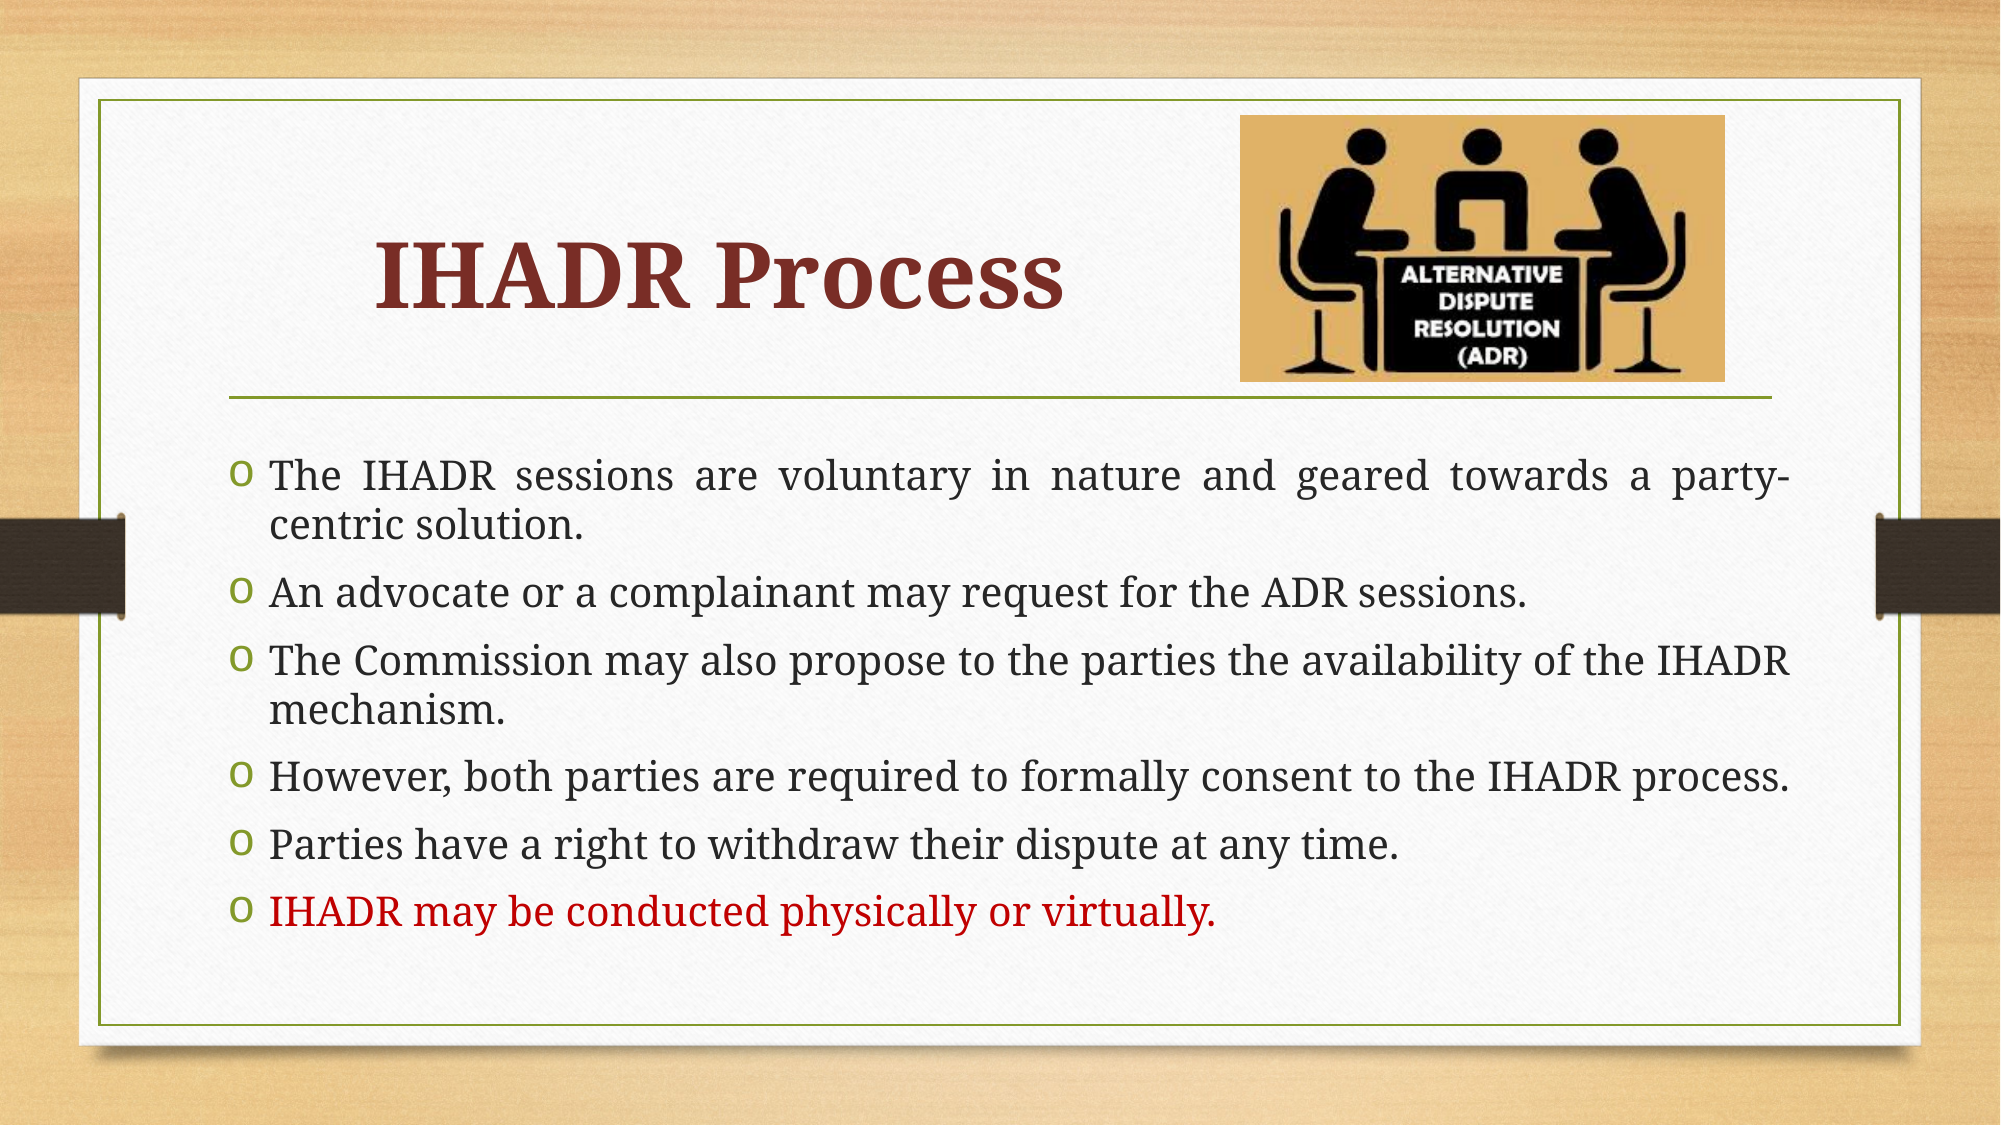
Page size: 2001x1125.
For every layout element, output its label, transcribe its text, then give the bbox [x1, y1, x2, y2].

title IHADR Process [246, 174, 1195, 370]
picture [0, 0, 2001, 1125]
list The IHADR sessions are voluntary in nature and geared towards a party-centric solution. An advocate or a complainant may request for the ADR sessions. The Commission may also propose to the parties the availability of the IHADR mechanism. However, both parties are required to formally consent to the IHADR process. Parties have a right to withdraw their dispute at any time. IHADR may be conducted physically or virtually. [212, 442, 1807, 964]
